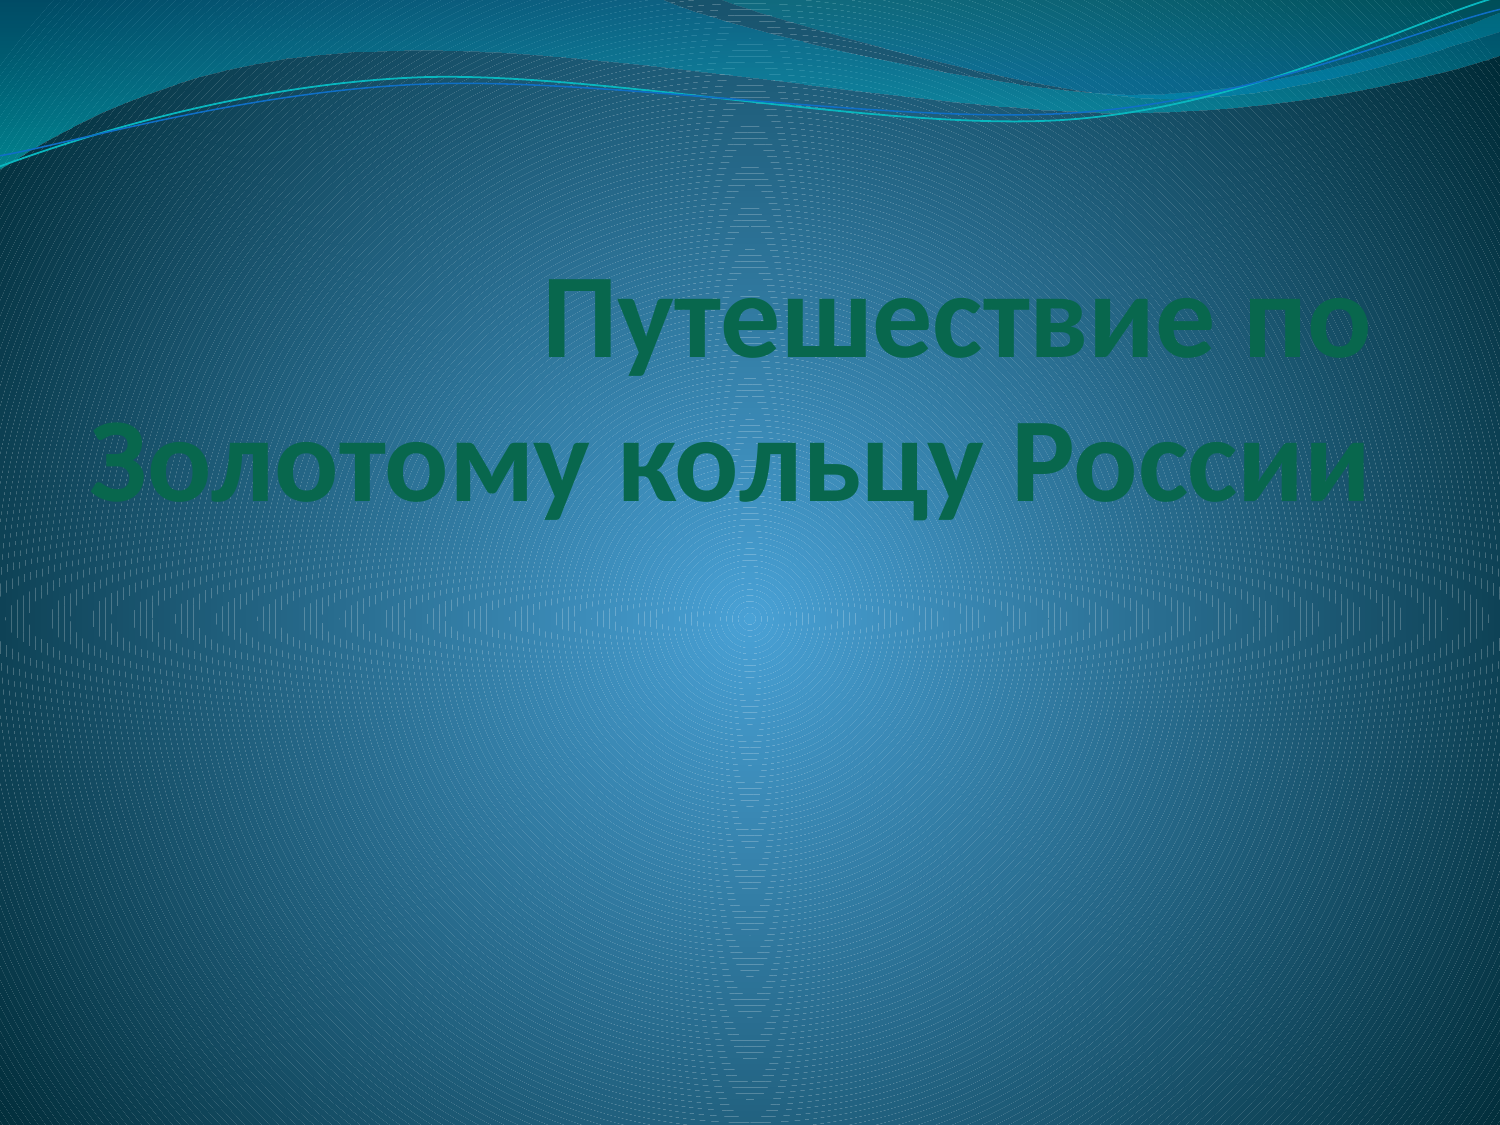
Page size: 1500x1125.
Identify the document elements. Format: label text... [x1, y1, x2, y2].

title Путешествие по Золотому кольцу России [87, 224, 1376, 525]
subtitle [87, 529, 1376, 818]
